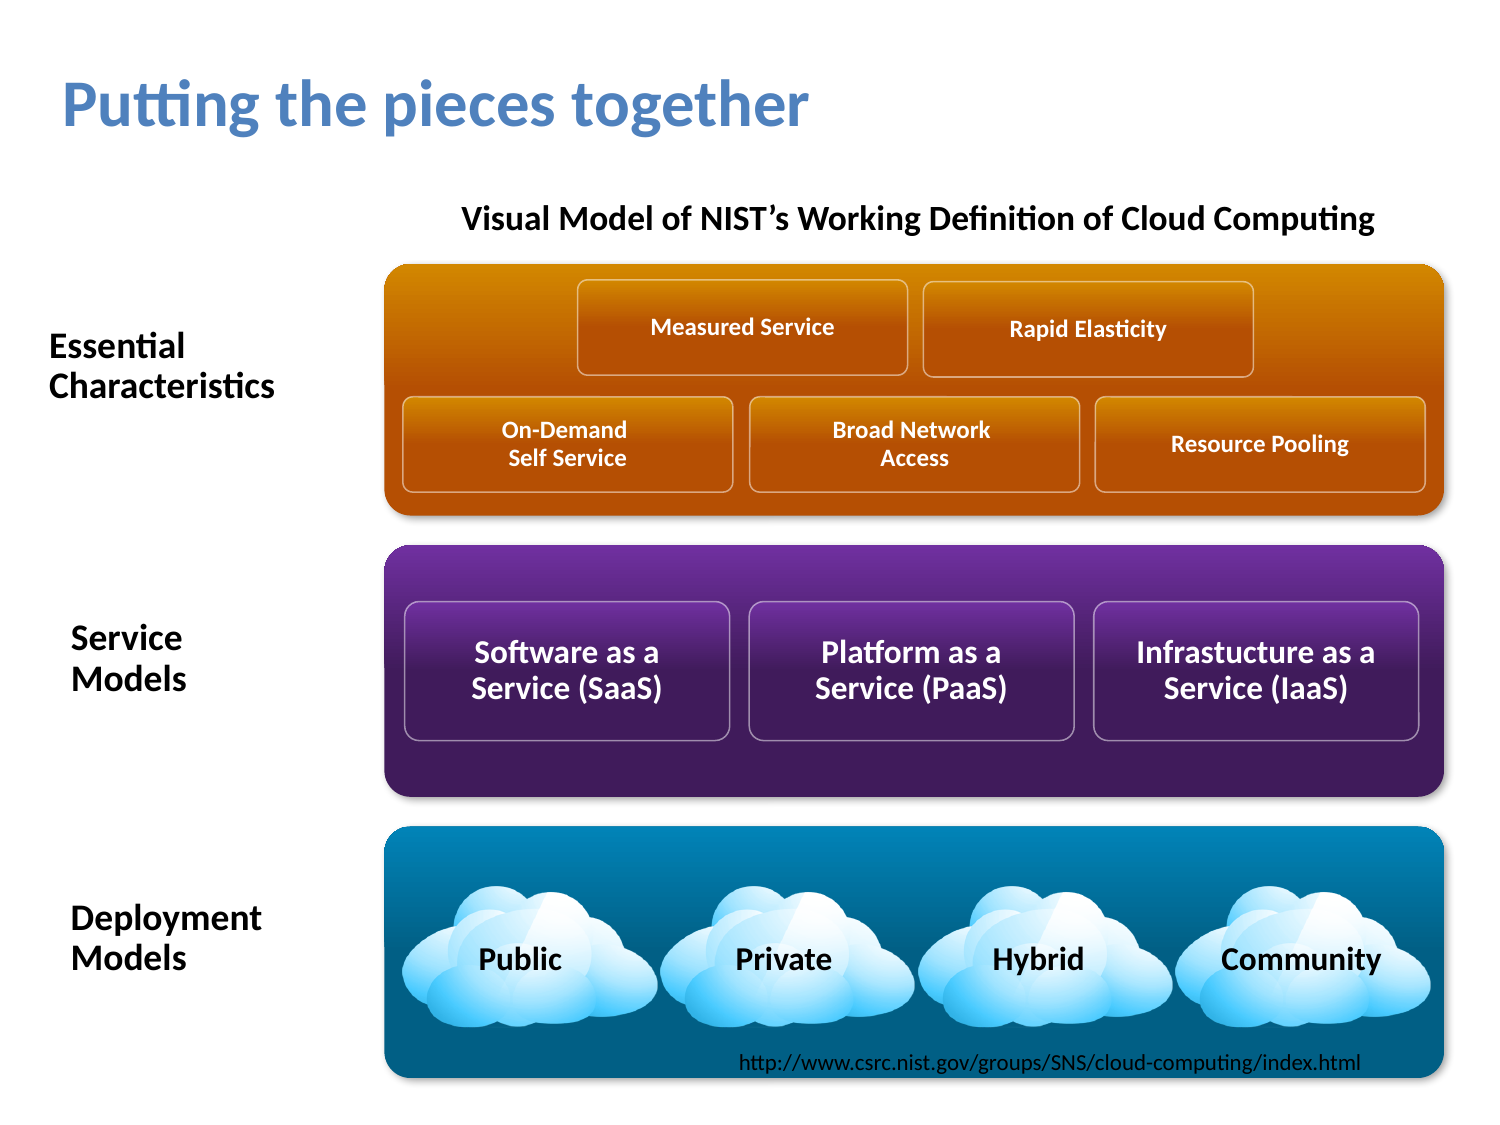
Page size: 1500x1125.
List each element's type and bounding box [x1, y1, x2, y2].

text_box [34, 61, 1466, 1084]
